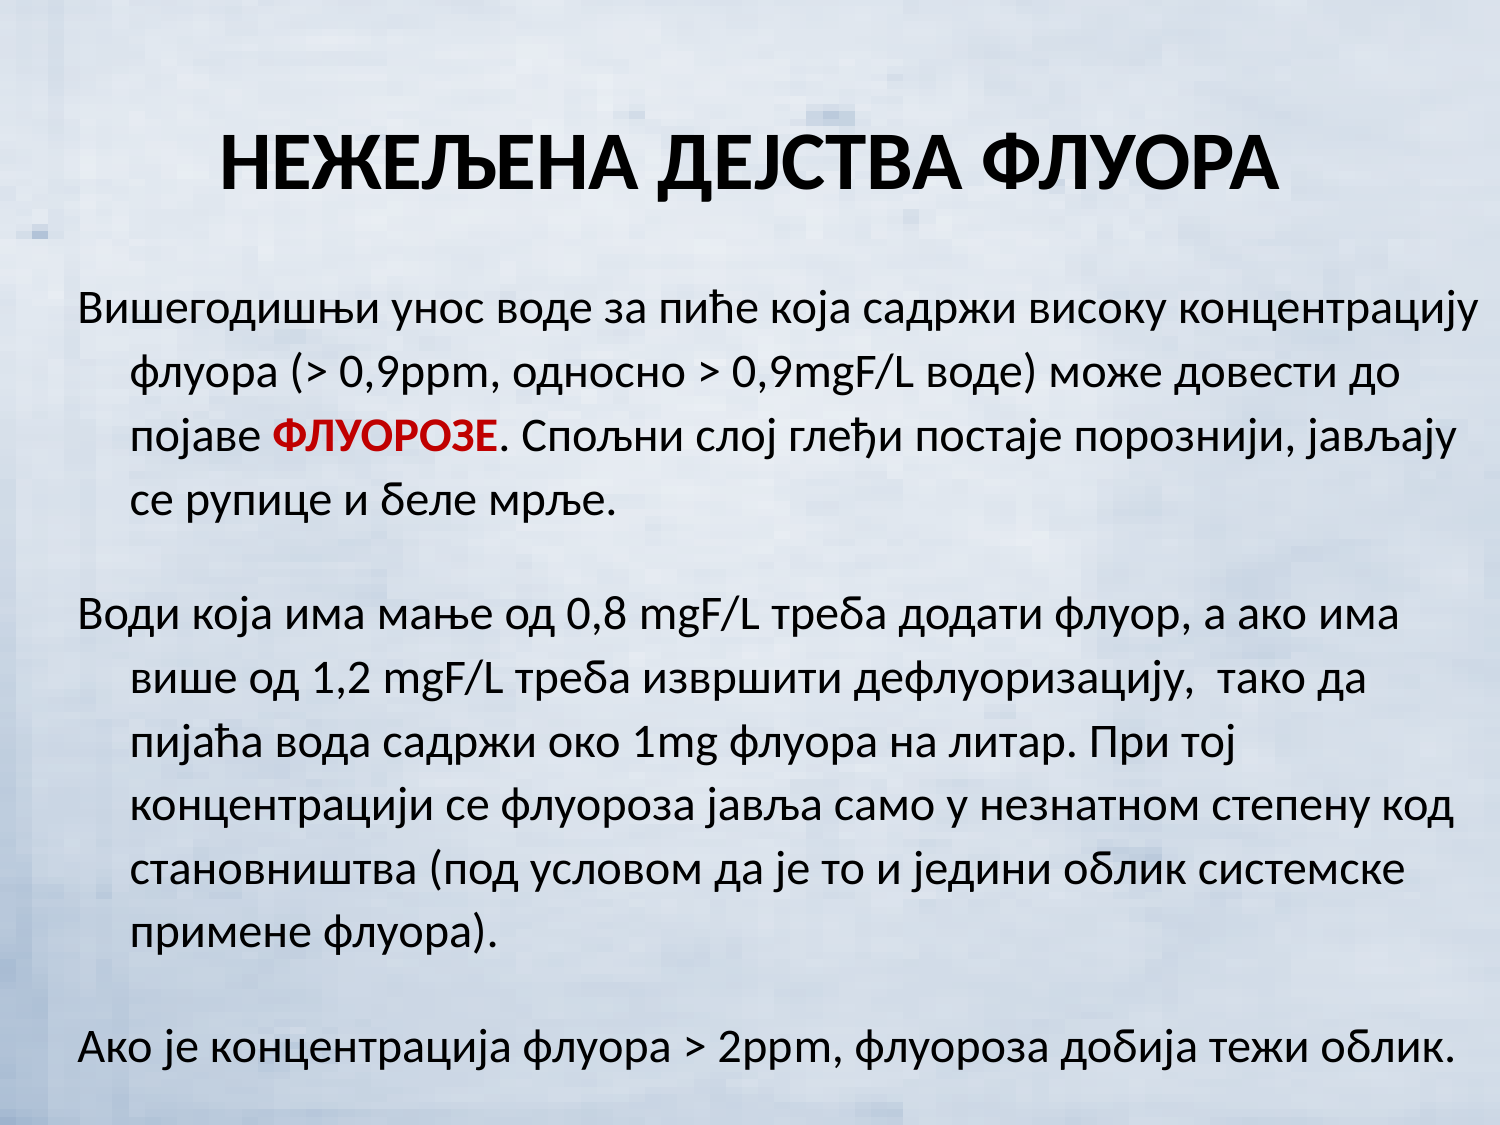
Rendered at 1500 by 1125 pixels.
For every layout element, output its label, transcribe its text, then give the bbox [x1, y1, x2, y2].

title НЕЖЕЉЕНА ДЕЈСТВА ФЛУОРА [75, 62, 1425, 250]
list Вишегодишњи унос воде за пиће која садржи високу концентрацију флуора (> 0,9ррm, односно > 0,9mgF/L воде) може довести до појаве ФЛУОРОЗЕ. Спољни слој глеђи постаје порознији, јављају се рупице и беле мрље. Води која има мање од 0,8 mgF/L треба додати флуор, а ако има више од 1,2 mgF/L треба извршити дефлуоризацију, тако да пијаћа вода садржи око 1mg флуора на литар. При тој концентрацији се флуороза јавља само у незнатном степену код становништва (под условом да је то и једини облик системске примене флуора). Ако је концентрација флуора > 2ррm, флуороза добија тежи облик. [62, 262, 1500, 1088]
